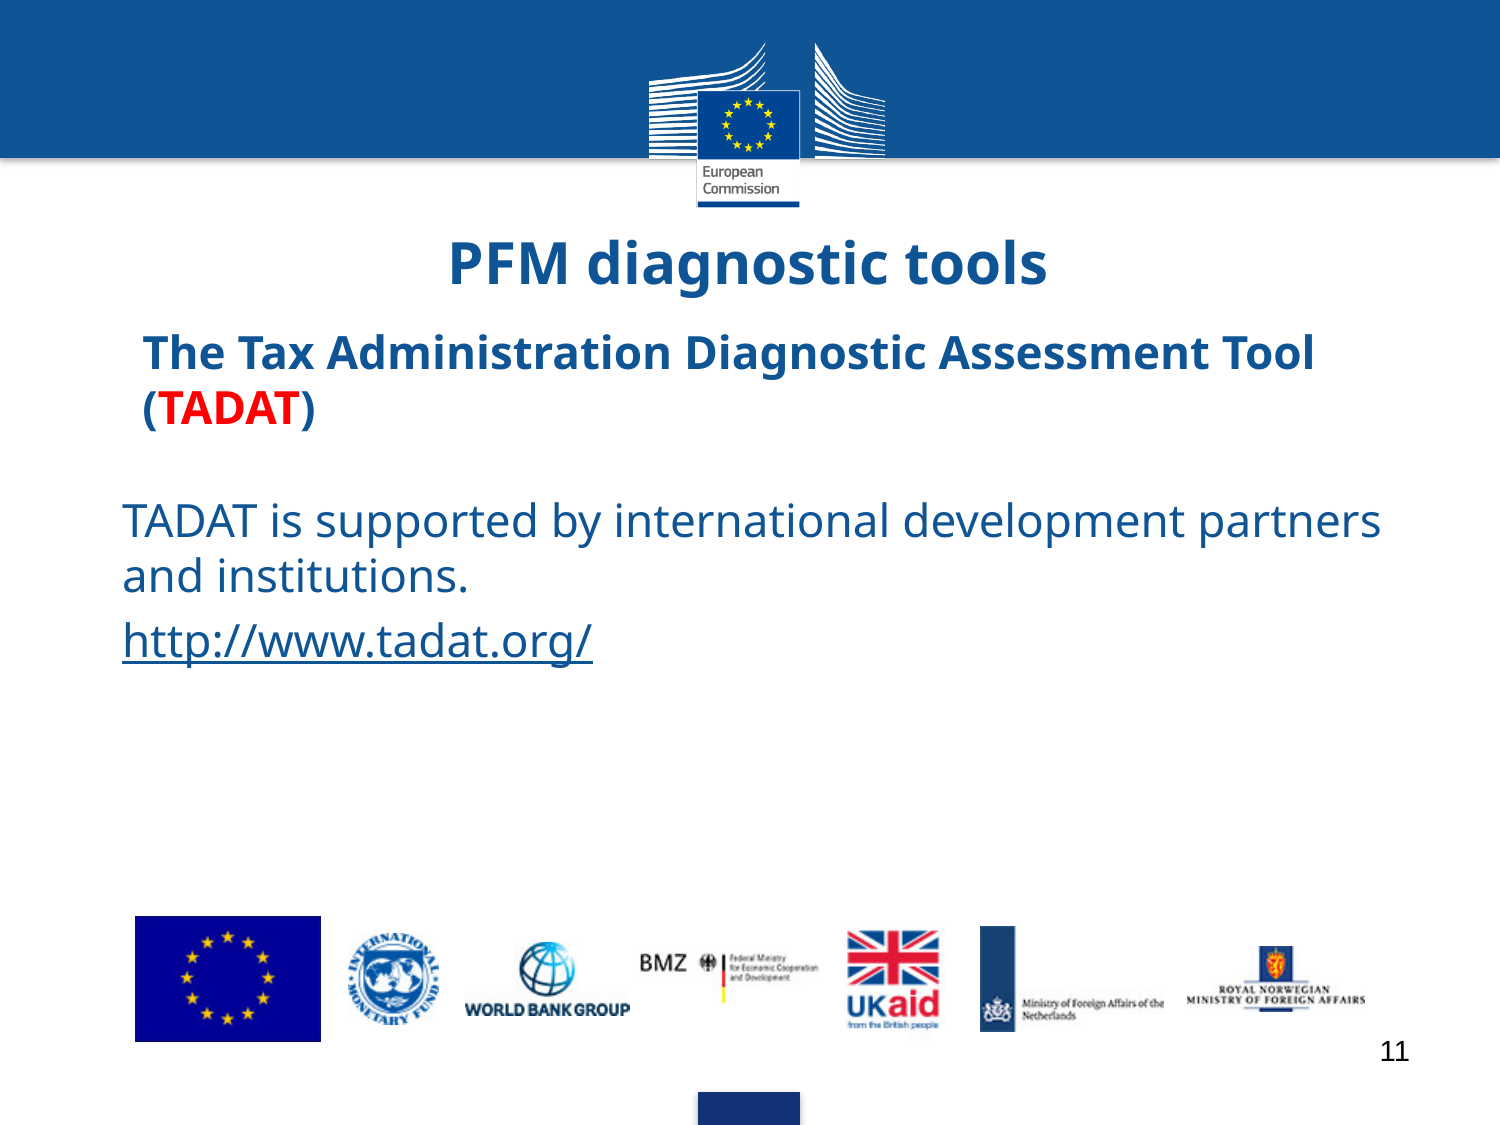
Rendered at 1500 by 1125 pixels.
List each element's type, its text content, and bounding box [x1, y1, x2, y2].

picture [464, 942, 630, 1017]
list TADAT is supported by international development partners and institutions. http://www.tadat.org/ [78, 484, 1402, 919]
text_box PFM diagnostic tools [73, 207, 1424, 315]
title The Tax Administration Diagnostic Assessment Tool (TADAT) [112, 315, 1367, 450]
picture [637, 951, 822, 1007]
picture [1187, 946, 1365, 1013]
slide_number 11 [1074, 1024, 1426, 1103]
picture [135, 916, 321, 1042]
picture [980, 926, 1164, 1032]
picture [348, 933, 440, 1025]
picture [832, 914, 955, 1044]
picture [649, 42, 885, 207]
